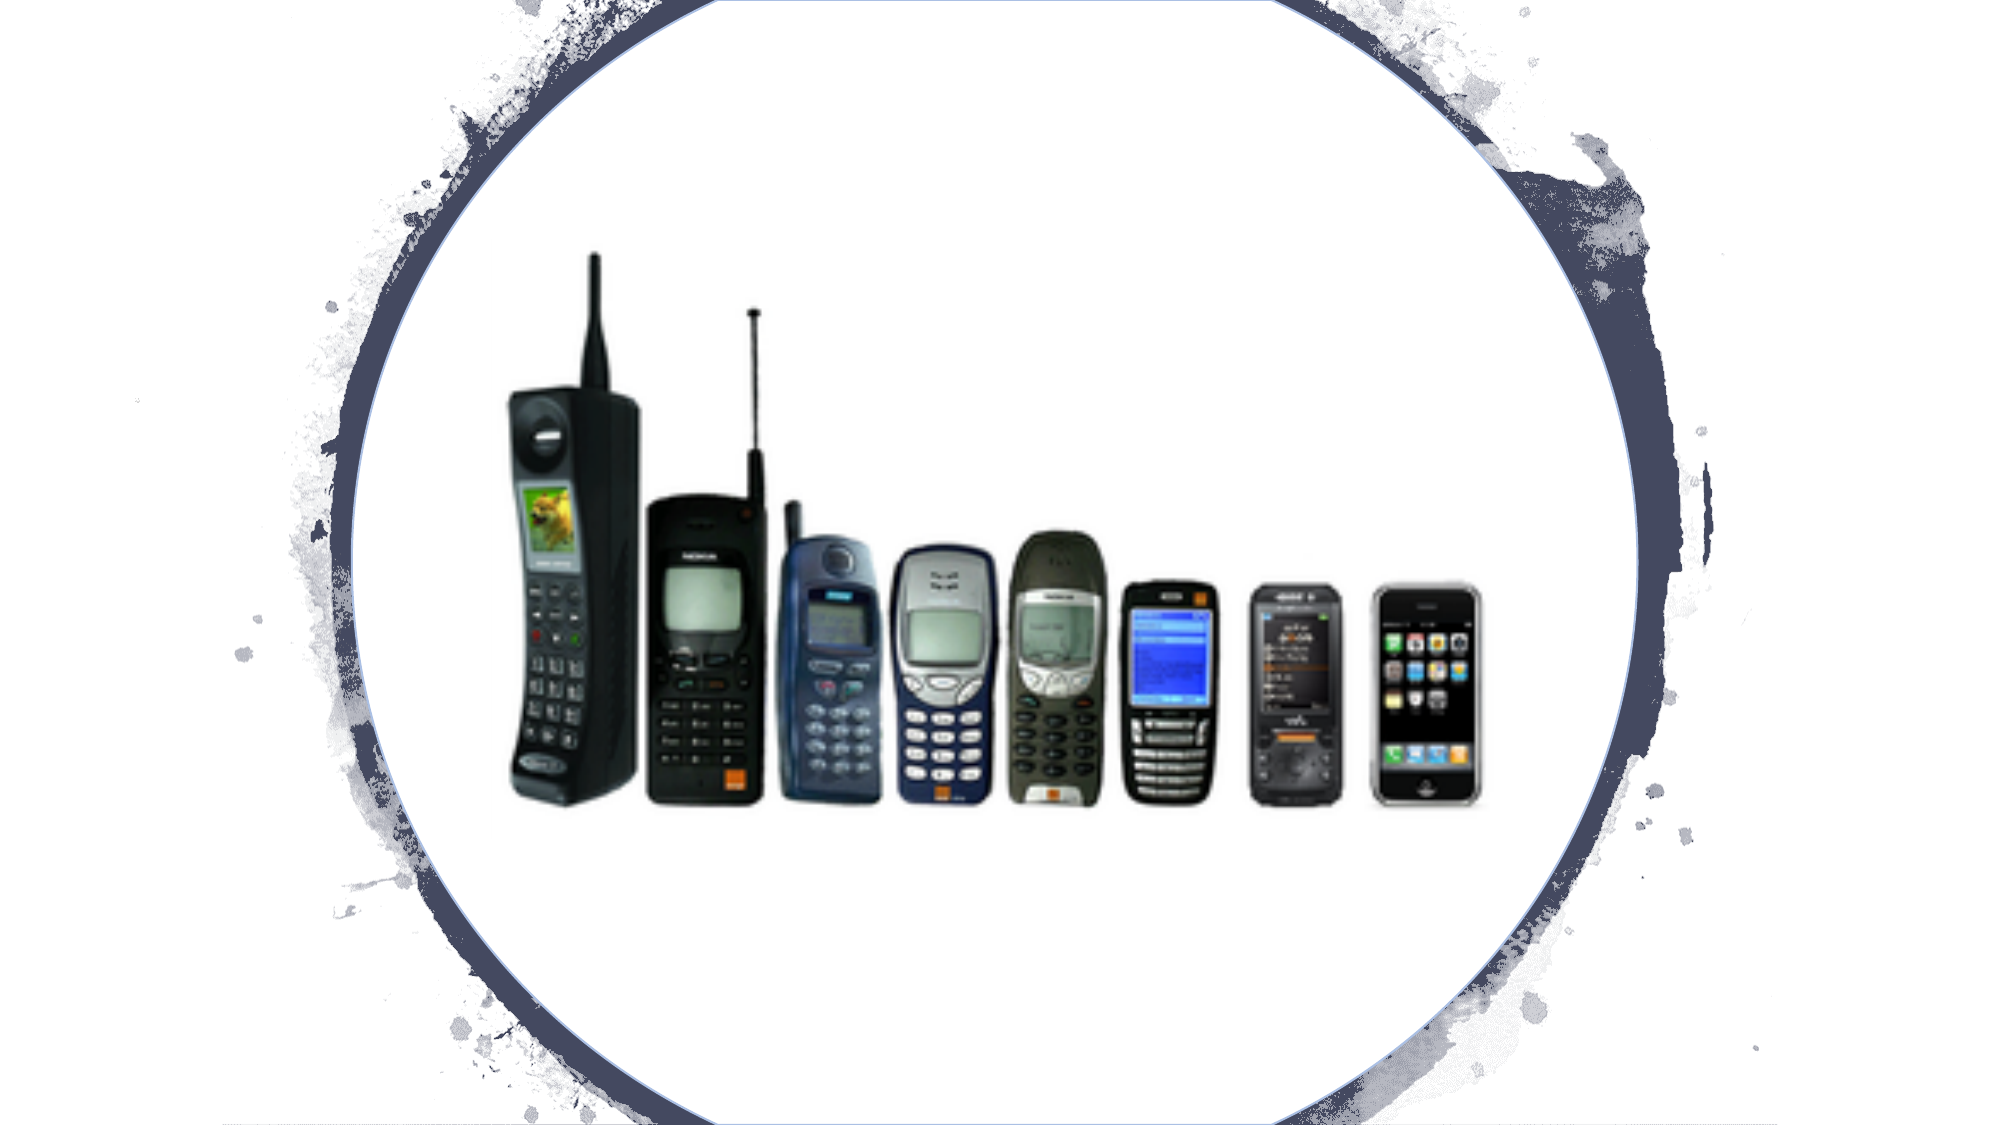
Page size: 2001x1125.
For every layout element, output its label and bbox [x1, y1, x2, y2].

picture [0, 0, 2000, 1125]
list [490, 239, 1510, 839]
